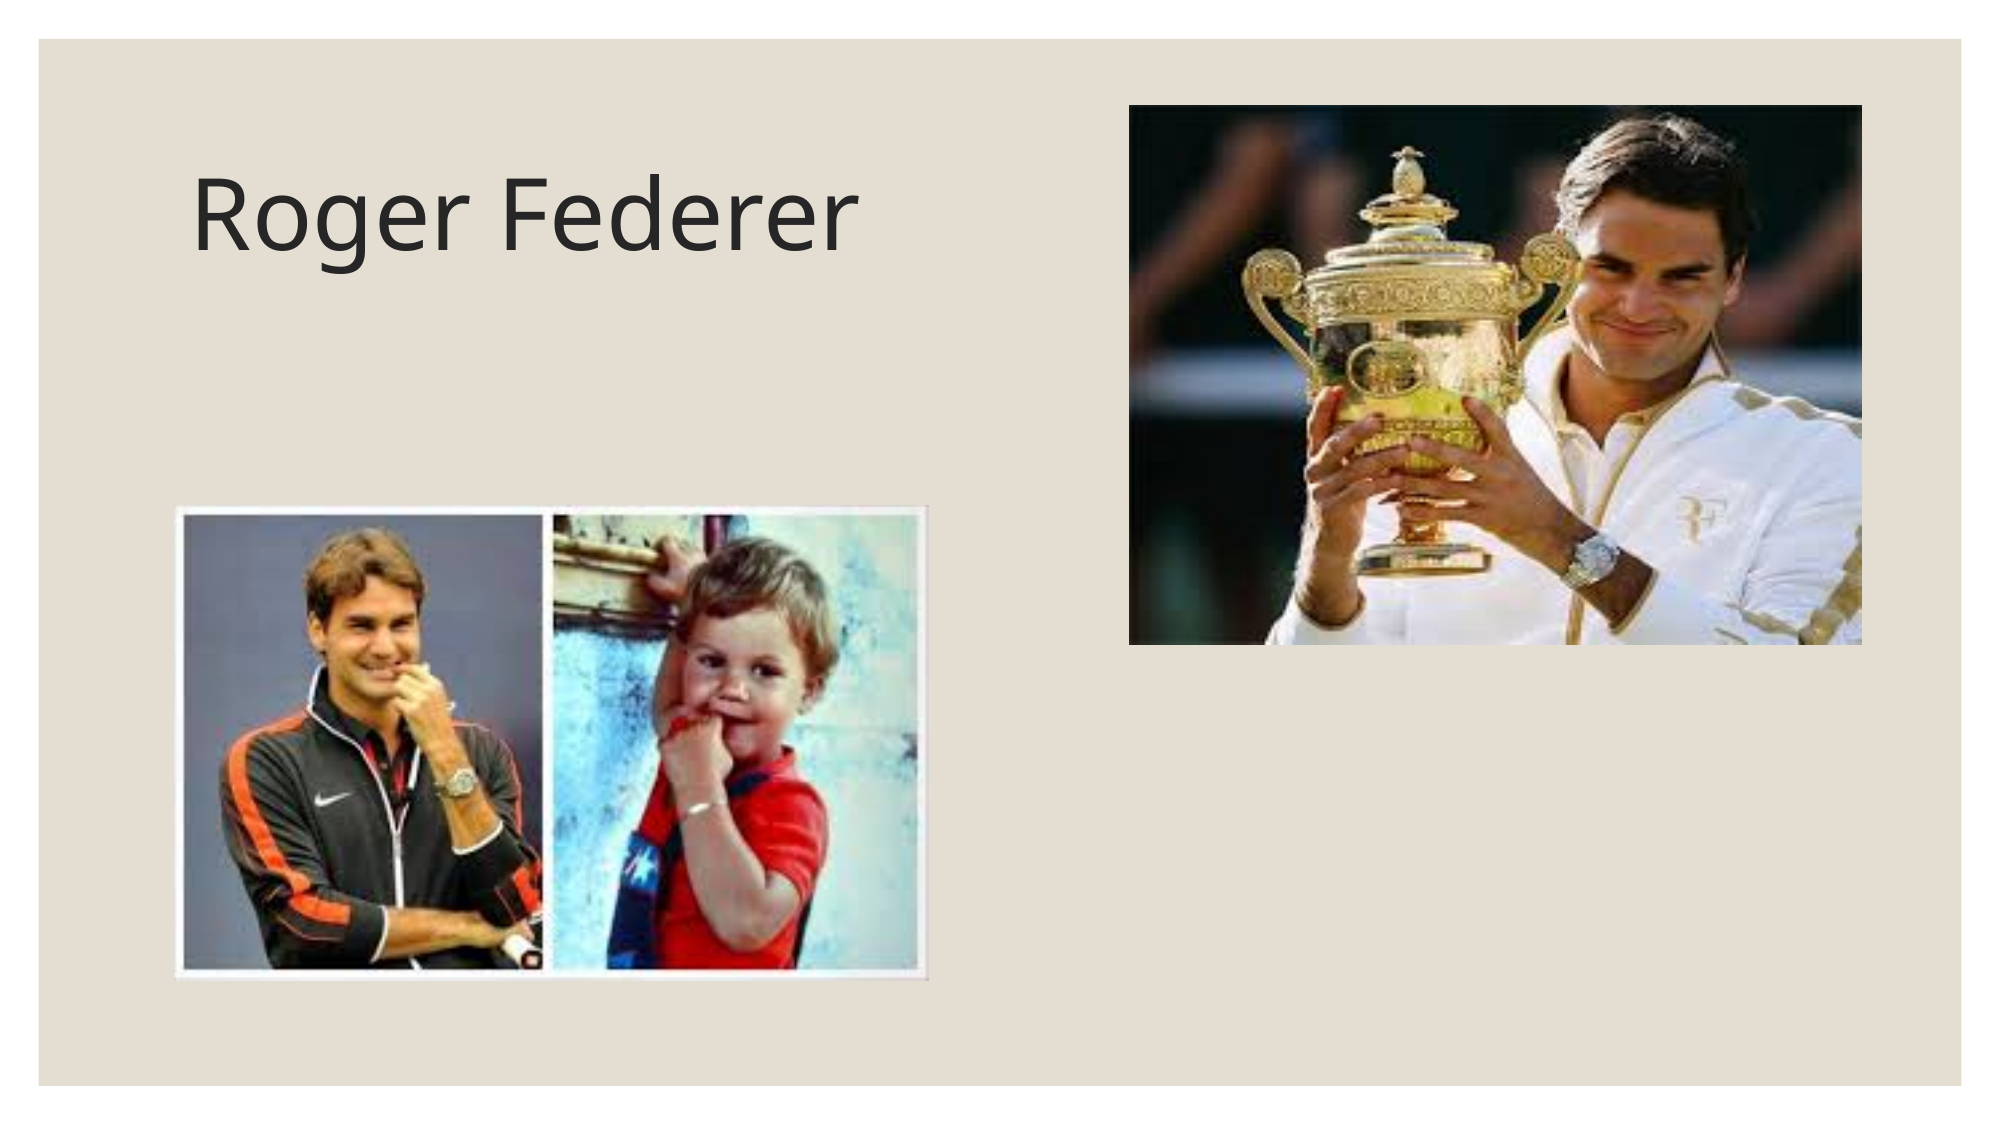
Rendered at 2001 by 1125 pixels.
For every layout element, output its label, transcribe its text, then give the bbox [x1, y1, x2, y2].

title Roger Federer [174, 105, 1124, 331]
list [1129, 105, 1862, 645]
picture [174, 505, 929, 981]
